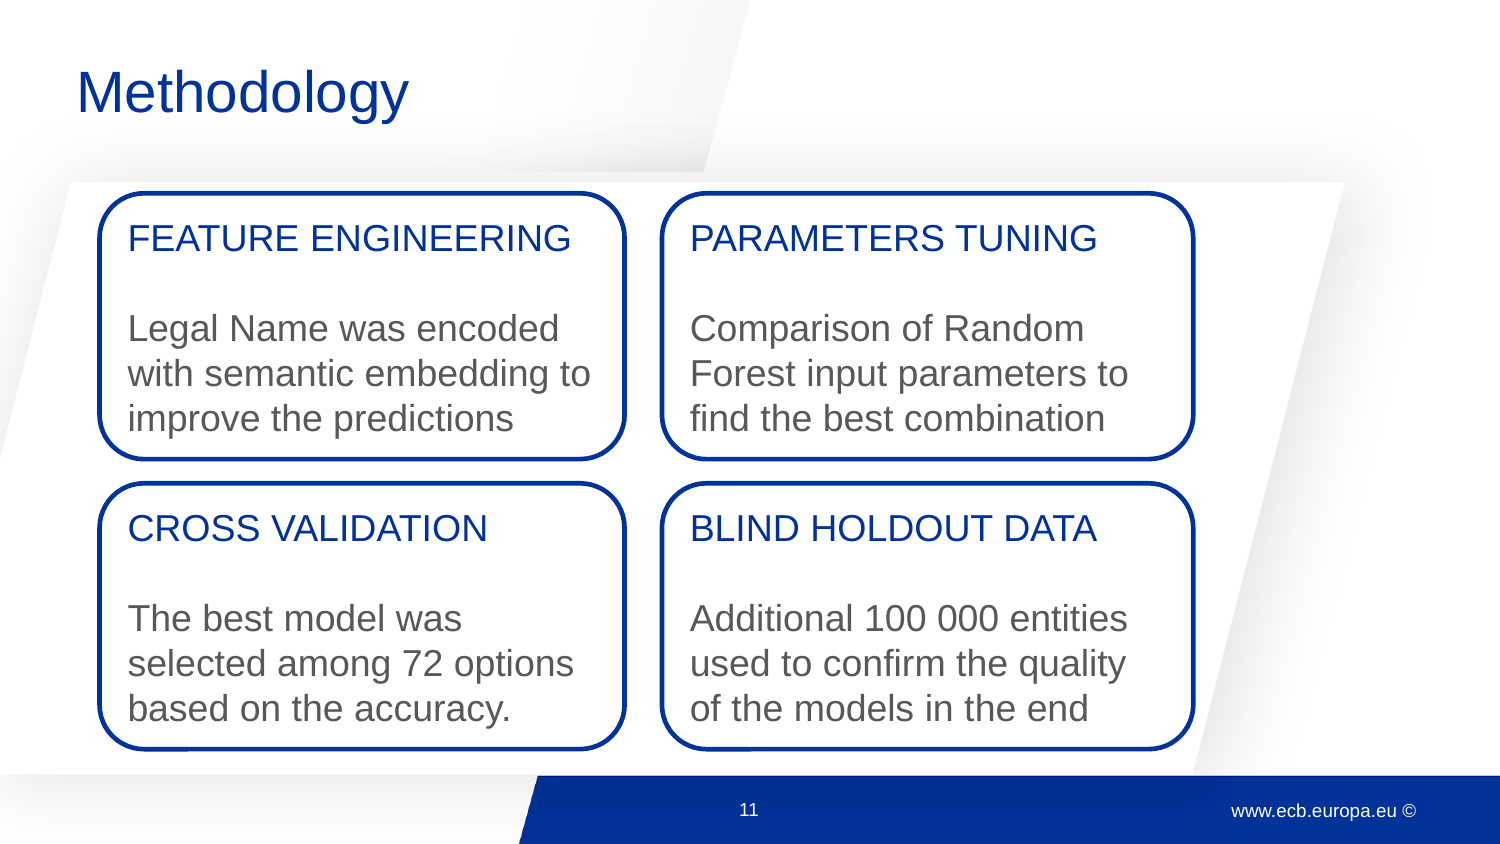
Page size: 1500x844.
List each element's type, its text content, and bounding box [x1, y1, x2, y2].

text_box BLIND HOLDOUT DATA Additional 100 000 entities used to confirm the quality of the models in the end [661, 483, 1194, 750]
picture [0, 0, 1500, 844]
text_box PARAMETERS TUNING Comparison of Random Forest input parameters to find the best combination [661, 193, 1194, 460]
text_box CROSS VALIDATION The best model was selected among 72 options based on the accuracy. [99, 483, 625, 750]
text_box FEATURE ENGINEERING Legal Name was encoded with semantic embedding to improve the predictions [99, 193, 625, 460]
slide_number 11 [714, 796, 783, 820]
title Methodology [76, 67, 1455, 172]
